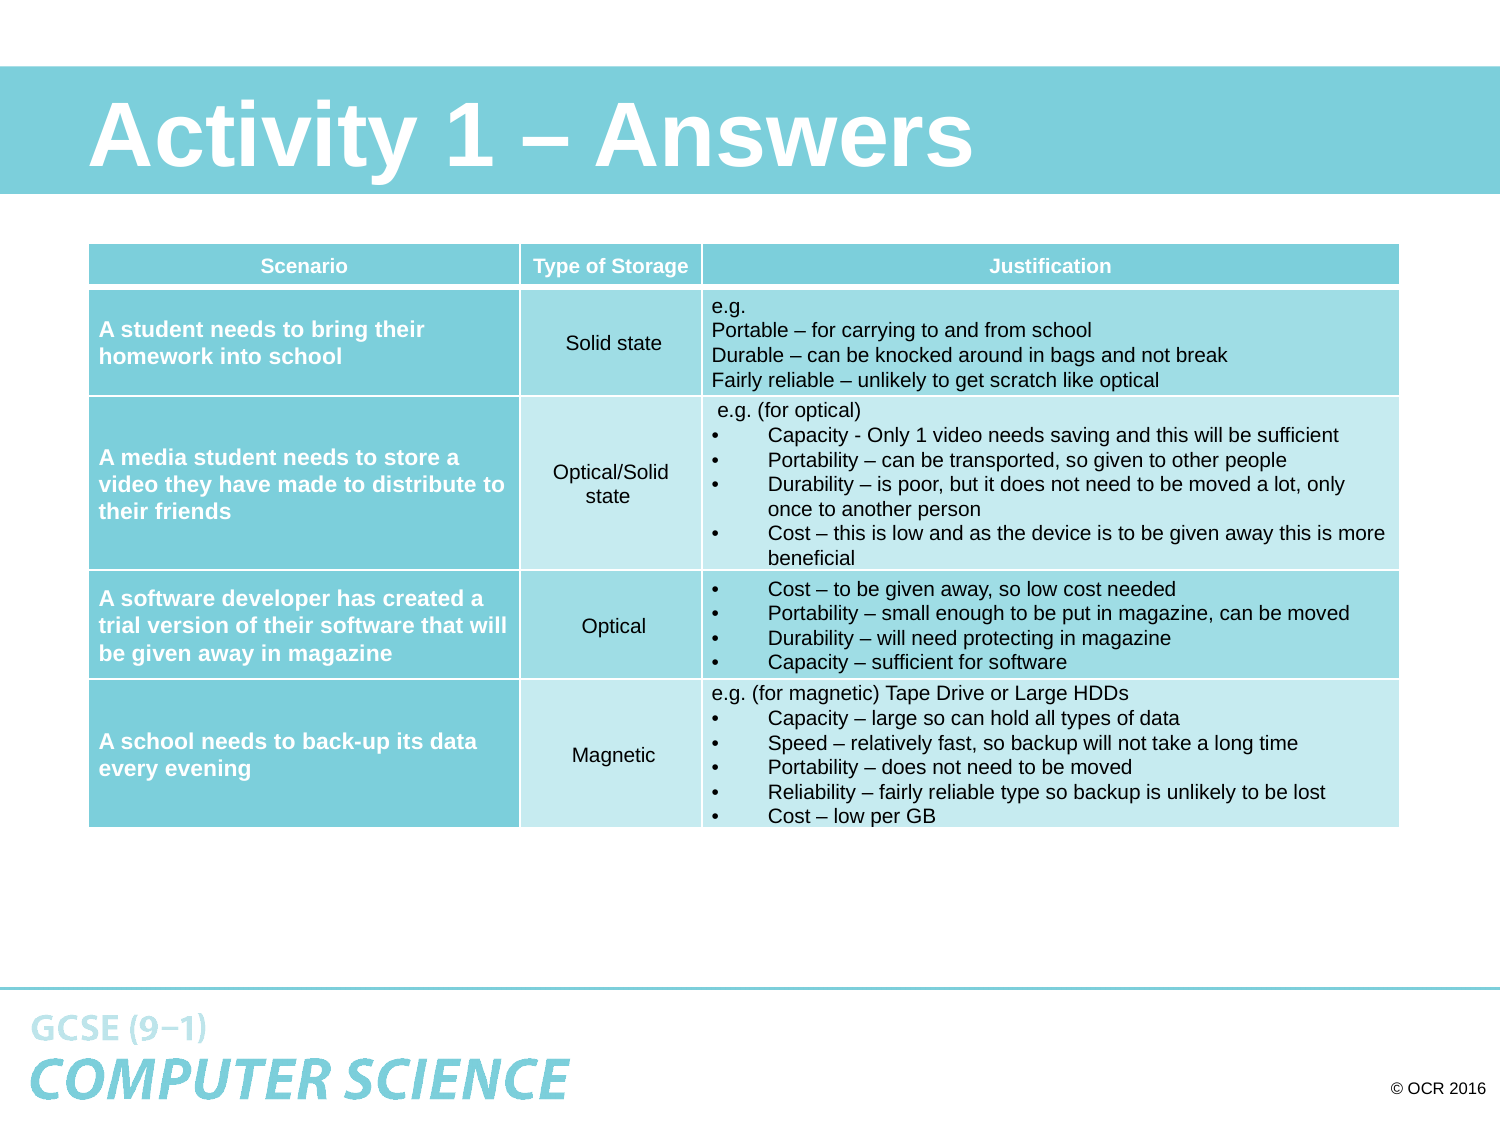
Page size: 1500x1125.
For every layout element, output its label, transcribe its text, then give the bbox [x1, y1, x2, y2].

table_cell Solid state [521, 290, 701, 395]
table_cell Optical/Solid state [521, 397, 701, 569]
picture [0, 987, 1500, 1124]
table_cell e.g. Portable – for carrying to and from school Durable – can be knocked around in bags and not break Fairly reliable – unlikely to get scratch like optical [703, 290, 1399, 395]
table_cell A software developer has created a trial version of their software that will be given away in magazine [89, 571, 519, 678]
table_cell Magnetic [521, 680, 701, 827]
table_cell e.g. (for magnetic) Tape Drive or Large HDDs Capacity – large so can hold all types of data Speed – relatively fast, so backup will not take a long time Portability – does not need to be moved Reliability – fairly reliable type so backup is unlikely to be lost Cost – low per GB [703, 680, 1399, 827]
table_header Scenario [89, 244, 519, 284]
table_cell e.g. (for optical) Capacity - Only 1 video needs saving and this will be sufficient Portability – can be transported, so given to other people Durability – is poor, but it does not need to be moved a lot, only once to another person Cost – this is low and as the device is to be given away this is more beneficial [703, 397, 1399, 569]
table_cell A school needs to back-up its data every evening [89, 680, 519, 827]
table_cell Cost – to be given away, so low cost needed Portability – small enough to be put in magazine, can be moved Durability – will need protecting in magazine Capacity – sufficient for software [703, 571, 1399, 678]
table_header Justification [703, 244, 1399, 284]
table_cell A student needs to bring their homework into school [89, 290, 519, 395]
title Activity 1 – Answers [0, 66, 1500, 194]
table_cell Optical [521, 571, 701, 678]
table_cell A media student needs to store a video they have made to distribute to their friends [89, 397, 519, 569]
table_header Type of Storage [521, 244, 701, 284]
